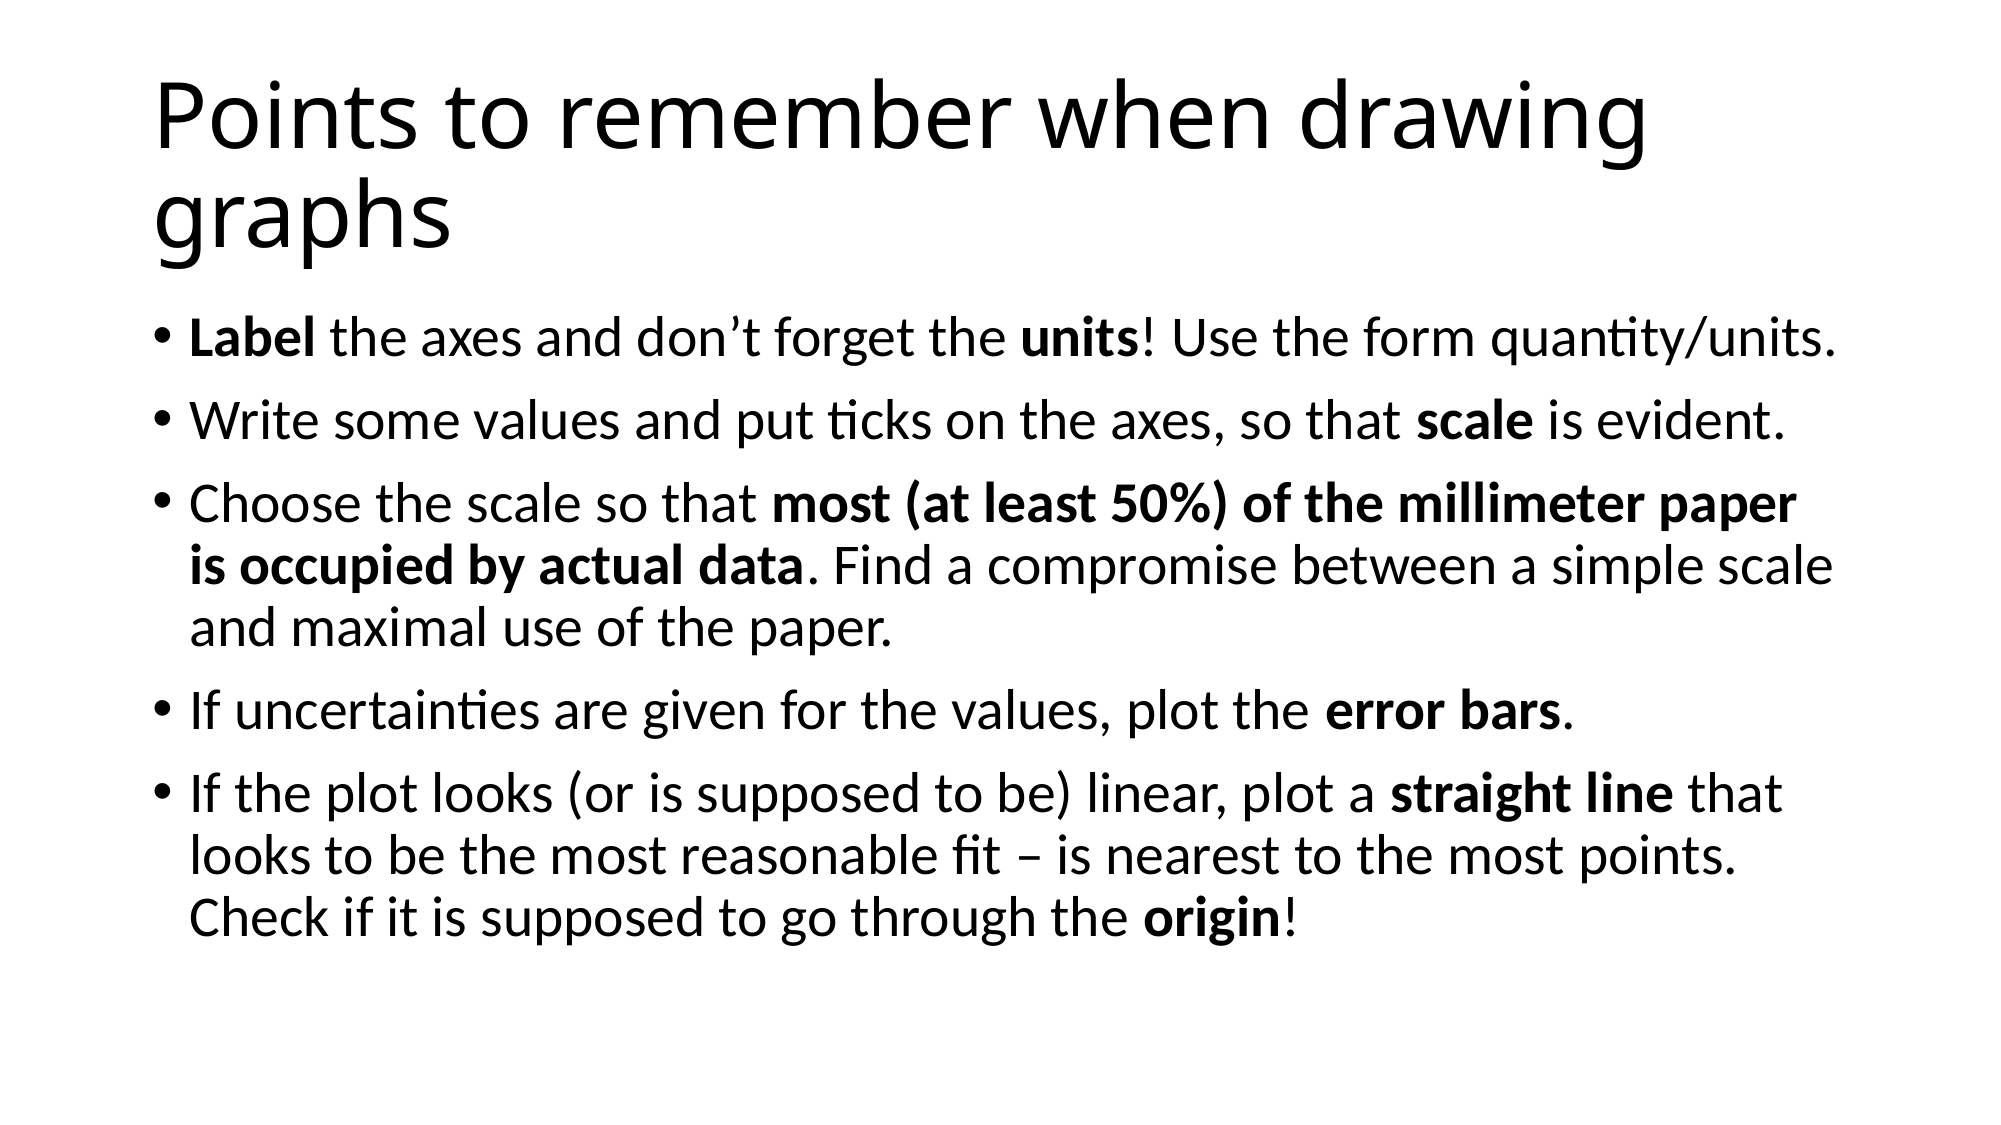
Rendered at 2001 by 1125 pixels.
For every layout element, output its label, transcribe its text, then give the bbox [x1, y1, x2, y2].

list Label the axes and don’t forget the units! Use the form quantity/units. Write some values and put ticks on the axes, so that scale is evident. Choose the scale so that most (at least 50%) of the millimeter paper is occupied by actual data. Find a compromise between a simple scale and maximal use of the paper. If uncertainties are given for the values, plot the error bars. If the plot looks (or is supposed to be) linear, plot a straight line that looks to be the most reasonable fit – is nearest to the most points. Check if it is supposed to go through the origin! [137, 299, 1863, 1014]
title Points to remember when drawing graphs [137, 59, 1863, 278]
